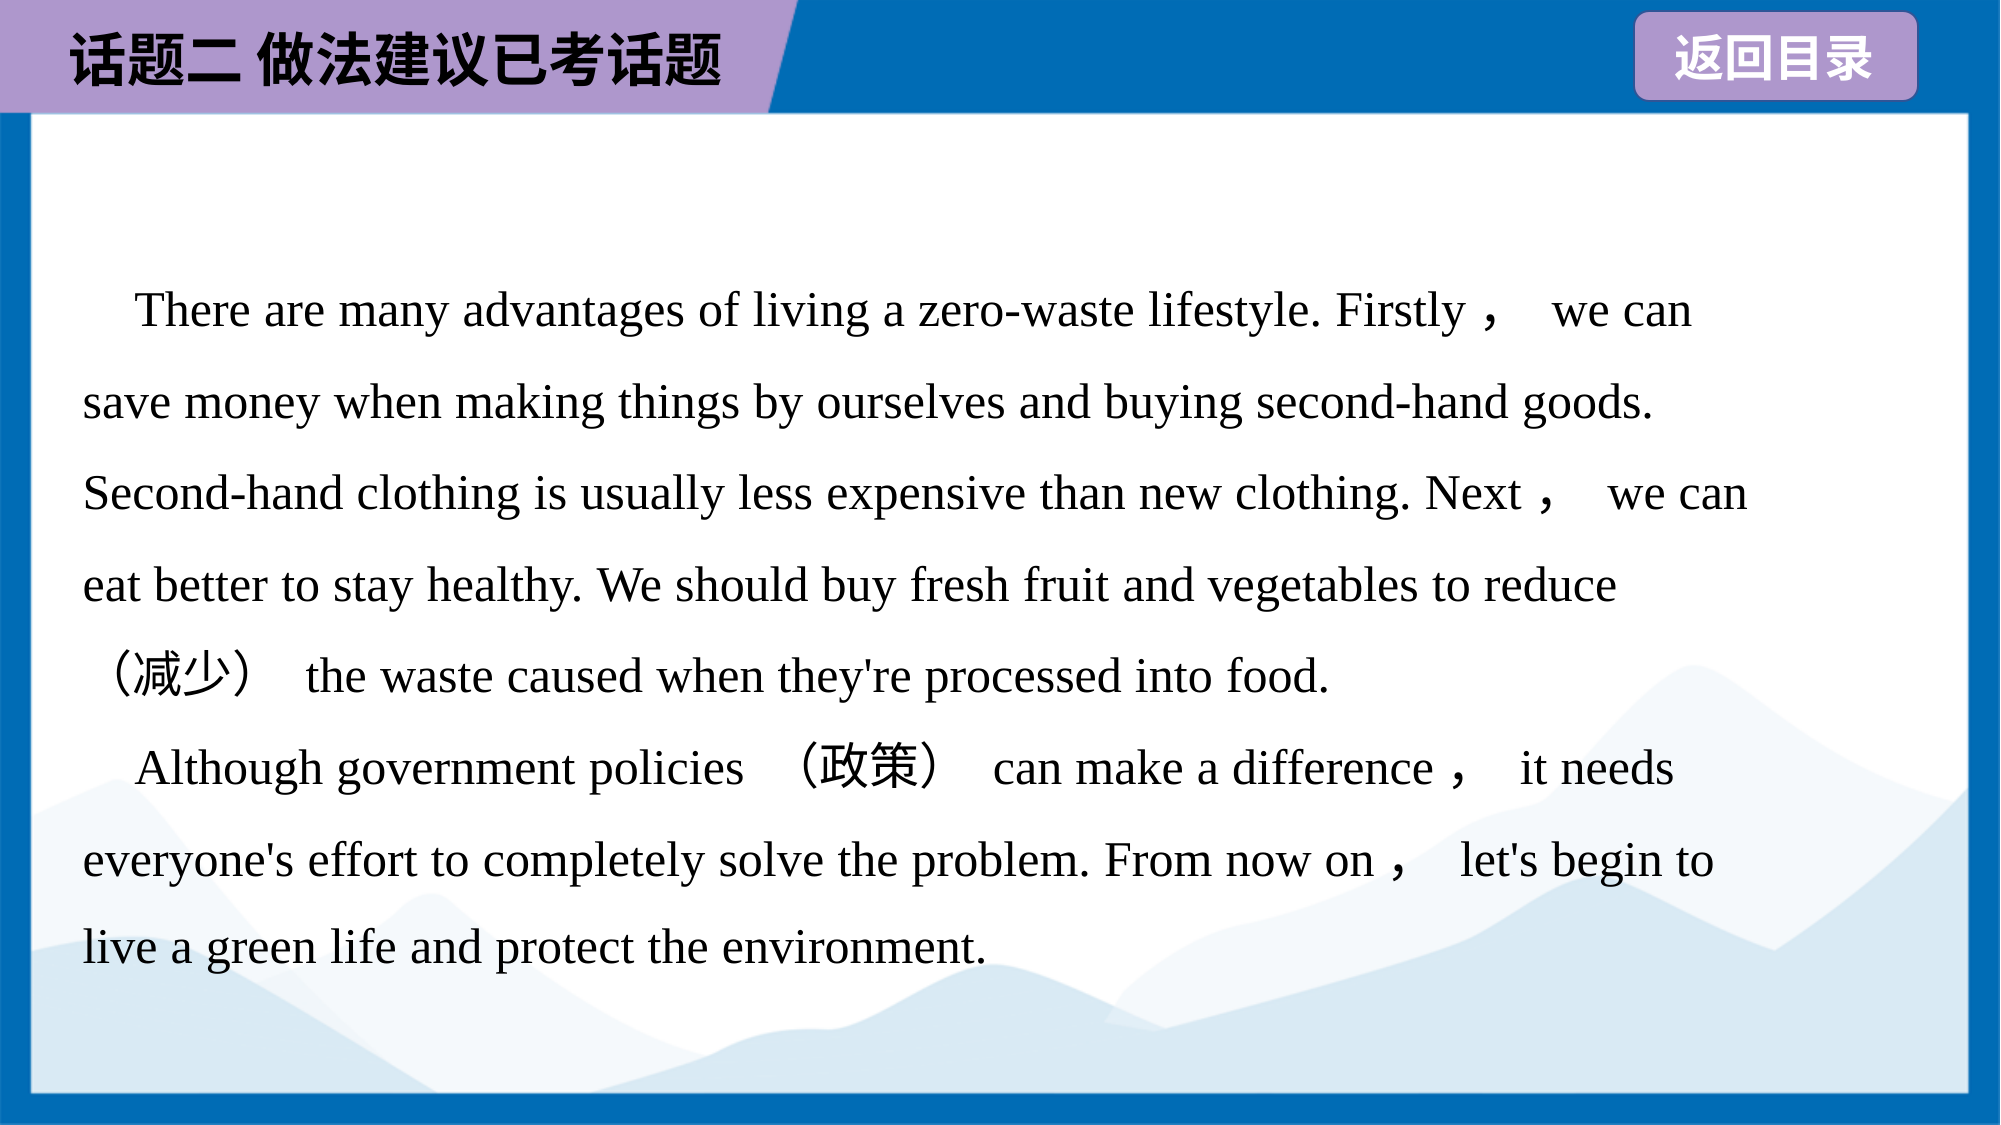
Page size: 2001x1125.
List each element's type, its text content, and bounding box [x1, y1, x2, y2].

text_box There are many advantages of living a zero-waste lifestyle. Firstly， we can save money when making things by ourselves and buying second-hand goods. Second-hand clothing is usually less expensive than new clothing. Next， we can eat better to stay healthy. We should buy fresh fruit and vegetables to reduce （减少） the waste caused when they're processed into food. Although government policies （政策） can make a difference， it needs everyone's effort to completely solve the problem. From now on， let's begin to live a green life and protect the environment. [82, 244, 1917, 965]
picture [0, 0, 2000, 1125]
